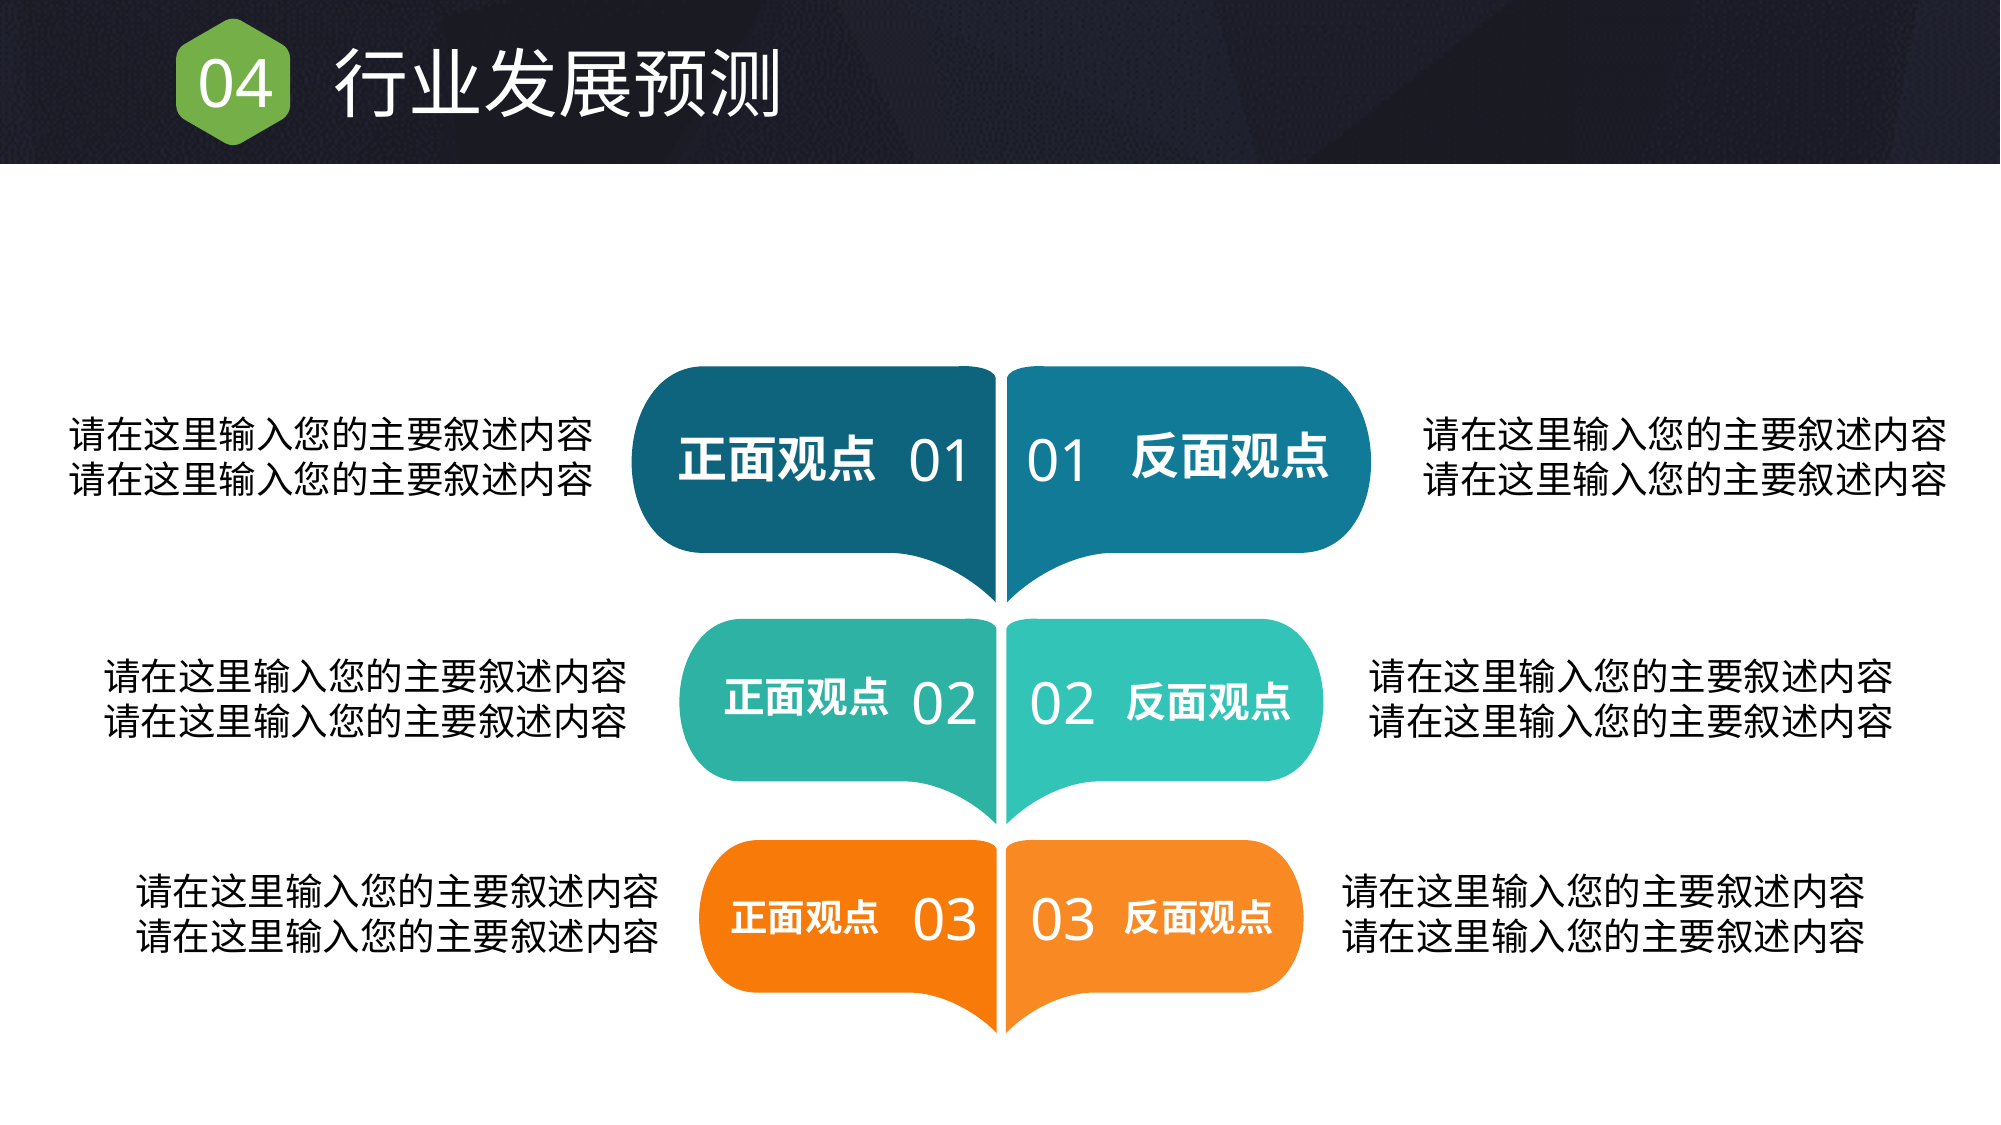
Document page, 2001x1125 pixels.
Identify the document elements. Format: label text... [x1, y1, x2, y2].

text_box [1006, 618, 1386, 825]
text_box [1007, 366, 1392, 603]
text_box 请在这里输入您的主要叙述内容 请在这里输入您的主要叙述内容 [54, 403, 609, 553]
text_box 请在这里输入您的主要叙述内容 请在这里输入您的主要叙述内容 [1386, 645, 1909, 796]
text_box 请在这里输入您的主要叙述内容 请在这里输入您的主要叙述内容 [120, 860, 676, 1011]
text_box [699, 839, 997, 1034]
picture [0, 0, 2000, 164]
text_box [1006, 839, 1385, 1034]
text_box 请在这里输入您的主要叙述内容 请在这里输入您的主要叙述内容 [88, 645, 644, 796]
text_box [679, 618, 997, 825]
text_box 请在这里输入您的主要叙述内容 请在这里输入您的主要叙述内容 [1407, 403, 1963, 553]
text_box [631, 366, 996, 603]
text_box 请在这里输入您的主要叙述内容 请在这里输入您的主要叙述内容 [1385, 860, 1882, 1011]
